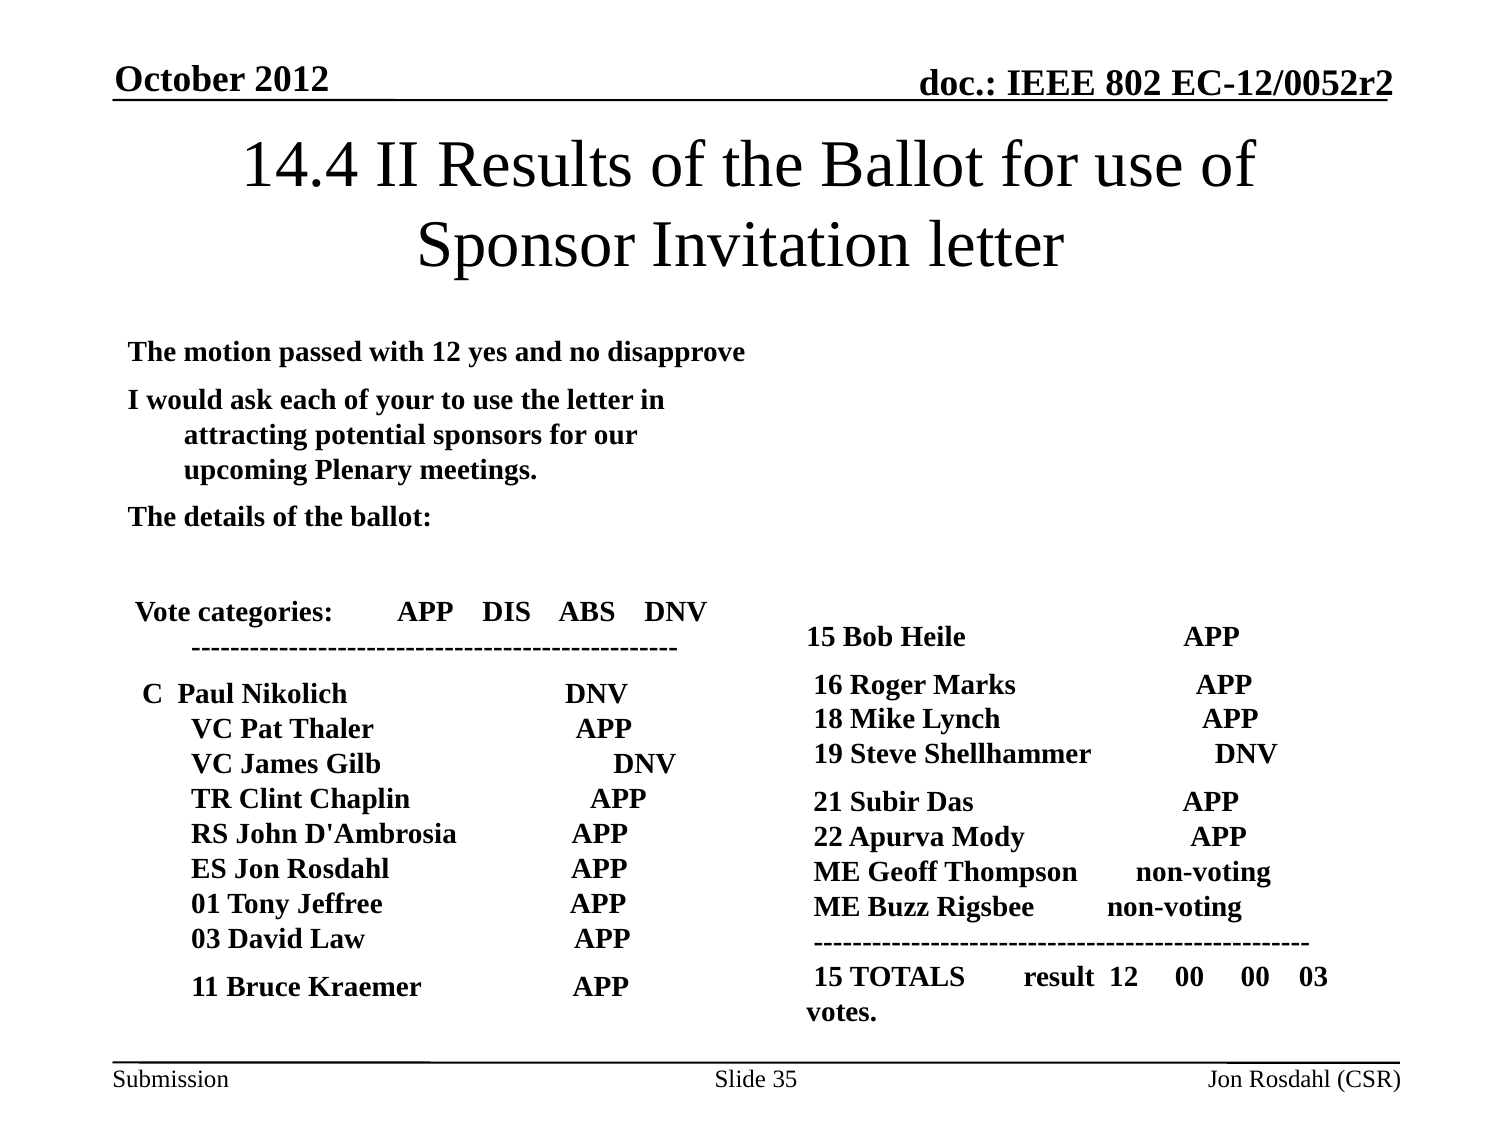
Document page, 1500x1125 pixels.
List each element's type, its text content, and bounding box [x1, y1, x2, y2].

slide_number Slide 35 [712, 1061, 800, 1123]
list The motion passed with 12 yes and no disapprove I would ask each of your to use the letter in attracting potential sponsors for our upcoming Plenary meetings. The details of the ballot: Vote categories: APP DIS ABS DNV -------------------------------------------------- C Paul Nikolich DNV VC Pat Thaler APP VC James Gilb DNV TR Clint Chaplin APP RS John D'Ambrosia APP ES Jon Rosdahl APP 01 Tony Jeffree APP 03 David Law APP 11 Bruce Kraemer APP 15 Bob Heile APP 16 Roger Marks APP 18 Mike Lynch APP 19 Steve Shellhammer DNV 21 Subir Das APP 22 Apurva Mody APP ME Geoff Thompson non-voting ME Buzz Rigsbee non-voting --------------------------------------------------- 15 TOTALS result 12 00 00 03 votes. [112, 324, 1388, 1051]
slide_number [114, 54, 423, 100]
footer Jon Rosdahl (CSR) [878, 1061, 1402, 1093]
title 14.4 II Results of the Ballot for use of Sponsor Invitation letter [112, 112, 1388, 288]
